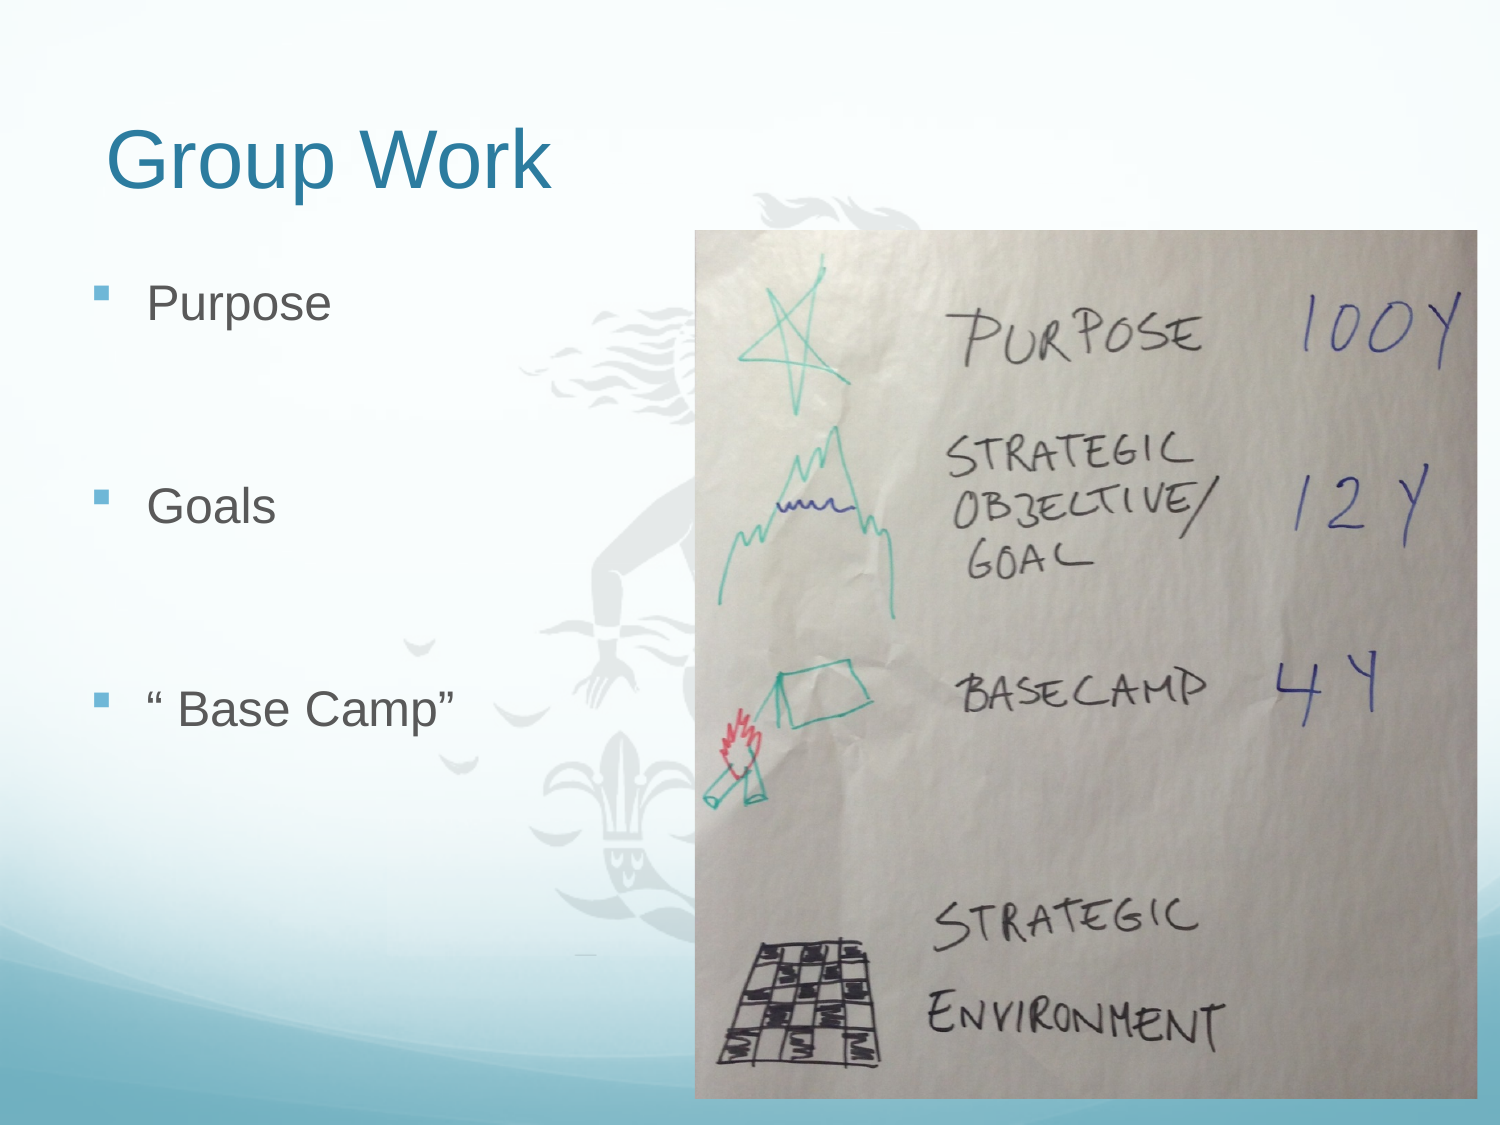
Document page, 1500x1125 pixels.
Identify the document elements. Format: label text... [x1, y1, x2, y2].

picture [651, 230, 1500, 1099]
title Group Work [90, 68, 1410, 213]
list Purpose Goals “ Base Camp” [75, 262, 609, 965]
